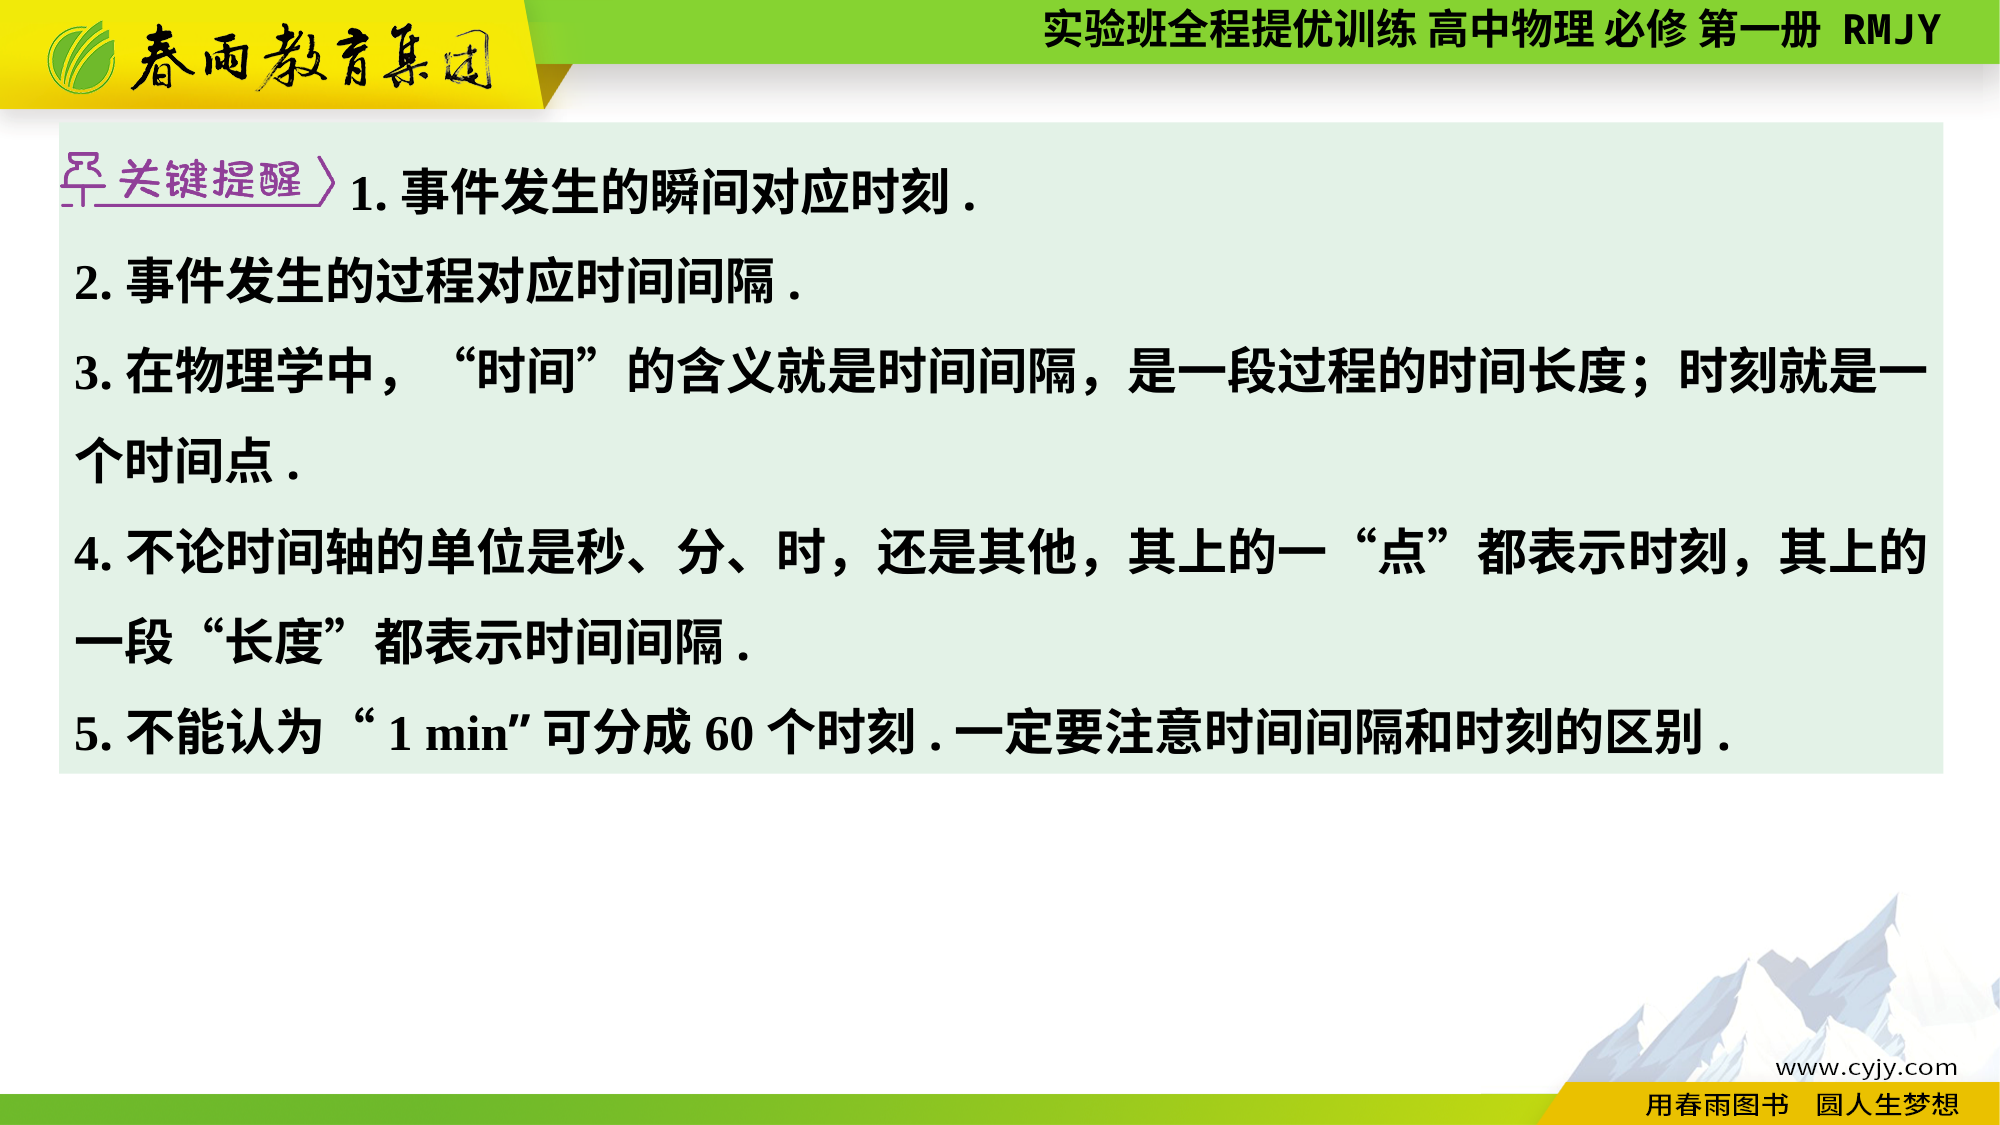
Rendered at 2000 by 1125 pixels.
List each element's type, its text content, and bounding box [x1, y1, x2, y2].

list 1.事件发生的瞬间对应时刻. 2.事件发生的过程对应时间间隔. 3.在物理学中，“时间”的含义就是时间间隔，是一段过程的时间长度；时刻就是一个时间点. 4.不论时间轴的单位是秒、分、时，还是其他，其上的一“点”都表示时刻，其上的一段“长度”都表示时间间隔. 5.不能认为“1 min”可分成60个时刻.一定要注意时间间隔和时刻的区别. [59, 122, 1944, 774]
picture [0, 0, 2000, 1125]
